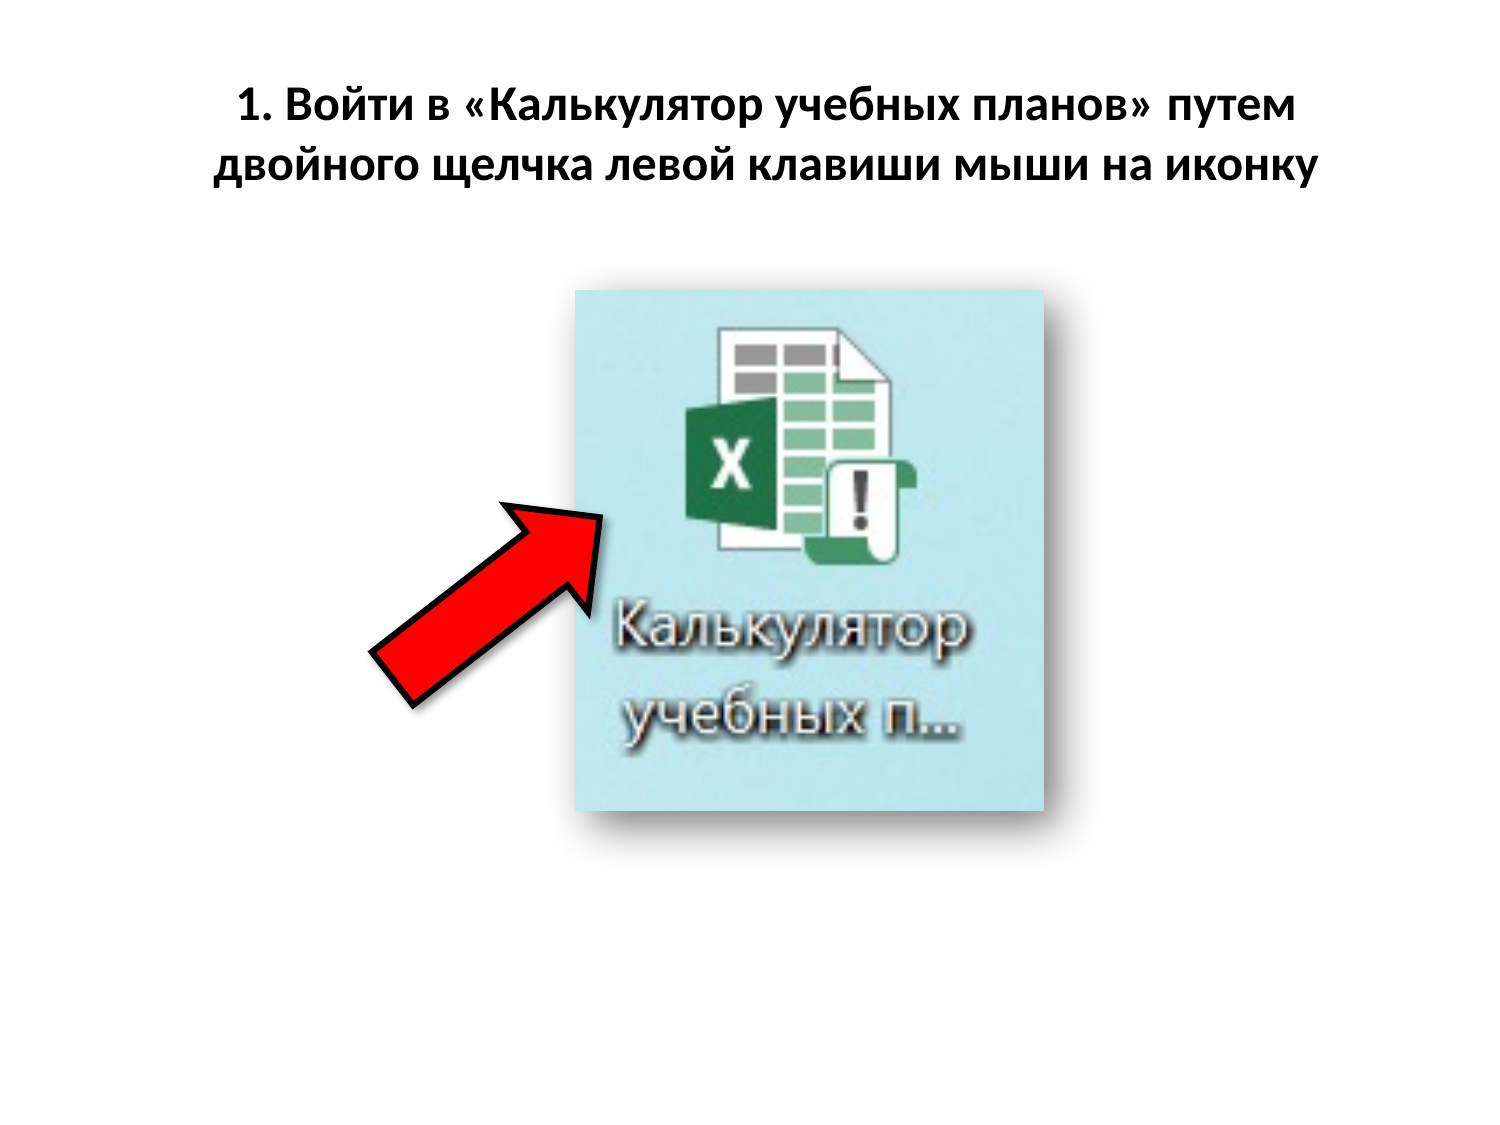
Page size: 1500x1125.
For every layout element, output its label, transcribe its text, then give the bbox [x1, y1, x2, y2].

text_box 1. Войти в «Калькулятор учебных планов» путем двойного щелчка левой клавиши мыши на иконку [173, 63, 1360, 198]
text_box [364, 290, 1044, 811]
